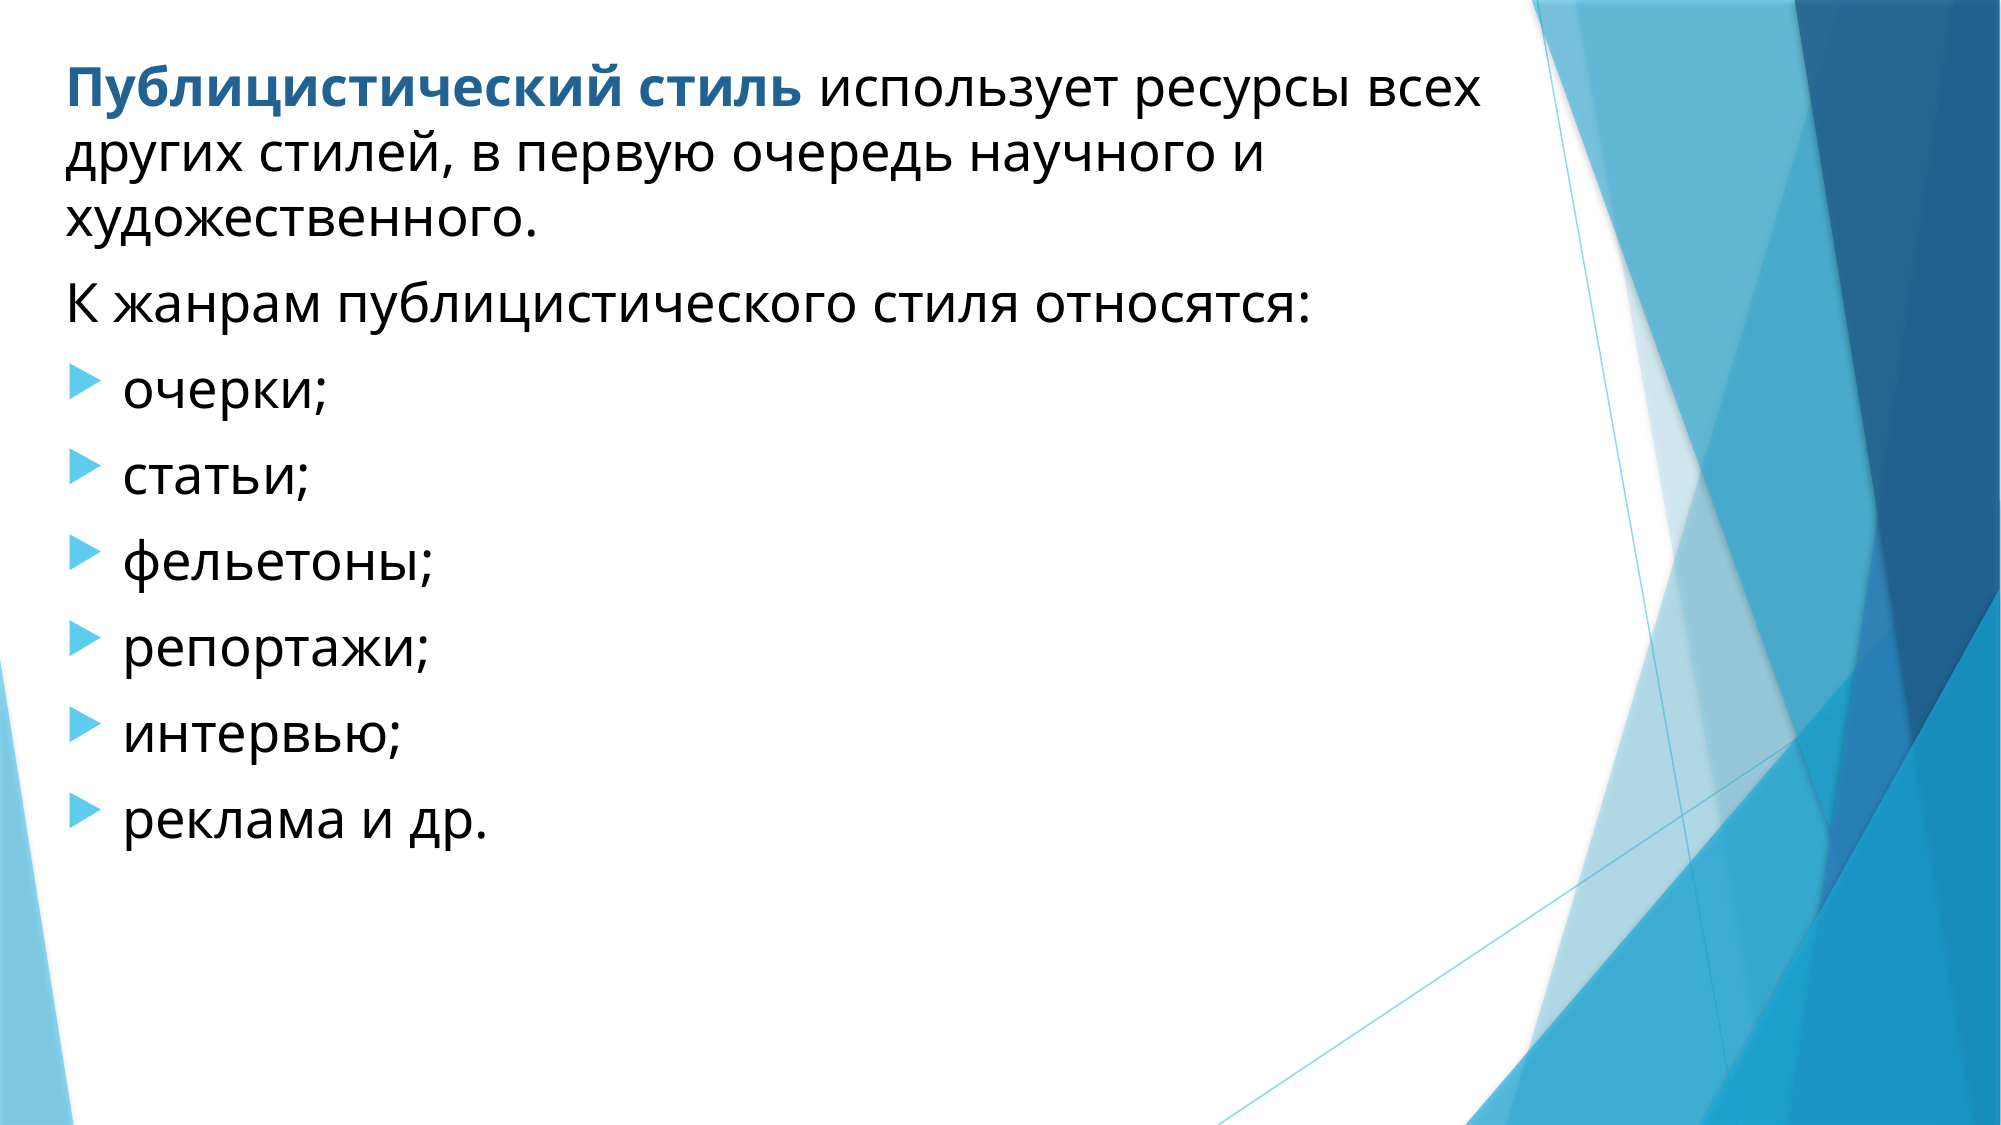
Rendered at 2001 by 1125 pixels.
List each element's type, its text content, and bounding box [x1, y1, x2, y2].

list Публицистический стиль использует ресурсы всех других стилей, в первую очередь научного и художественного. К жанрам публицистического стиля относятся: очерки; статьи; фельетоны; репортажи; интервью; реклама и др. [50, 44, 1537, 1052]
